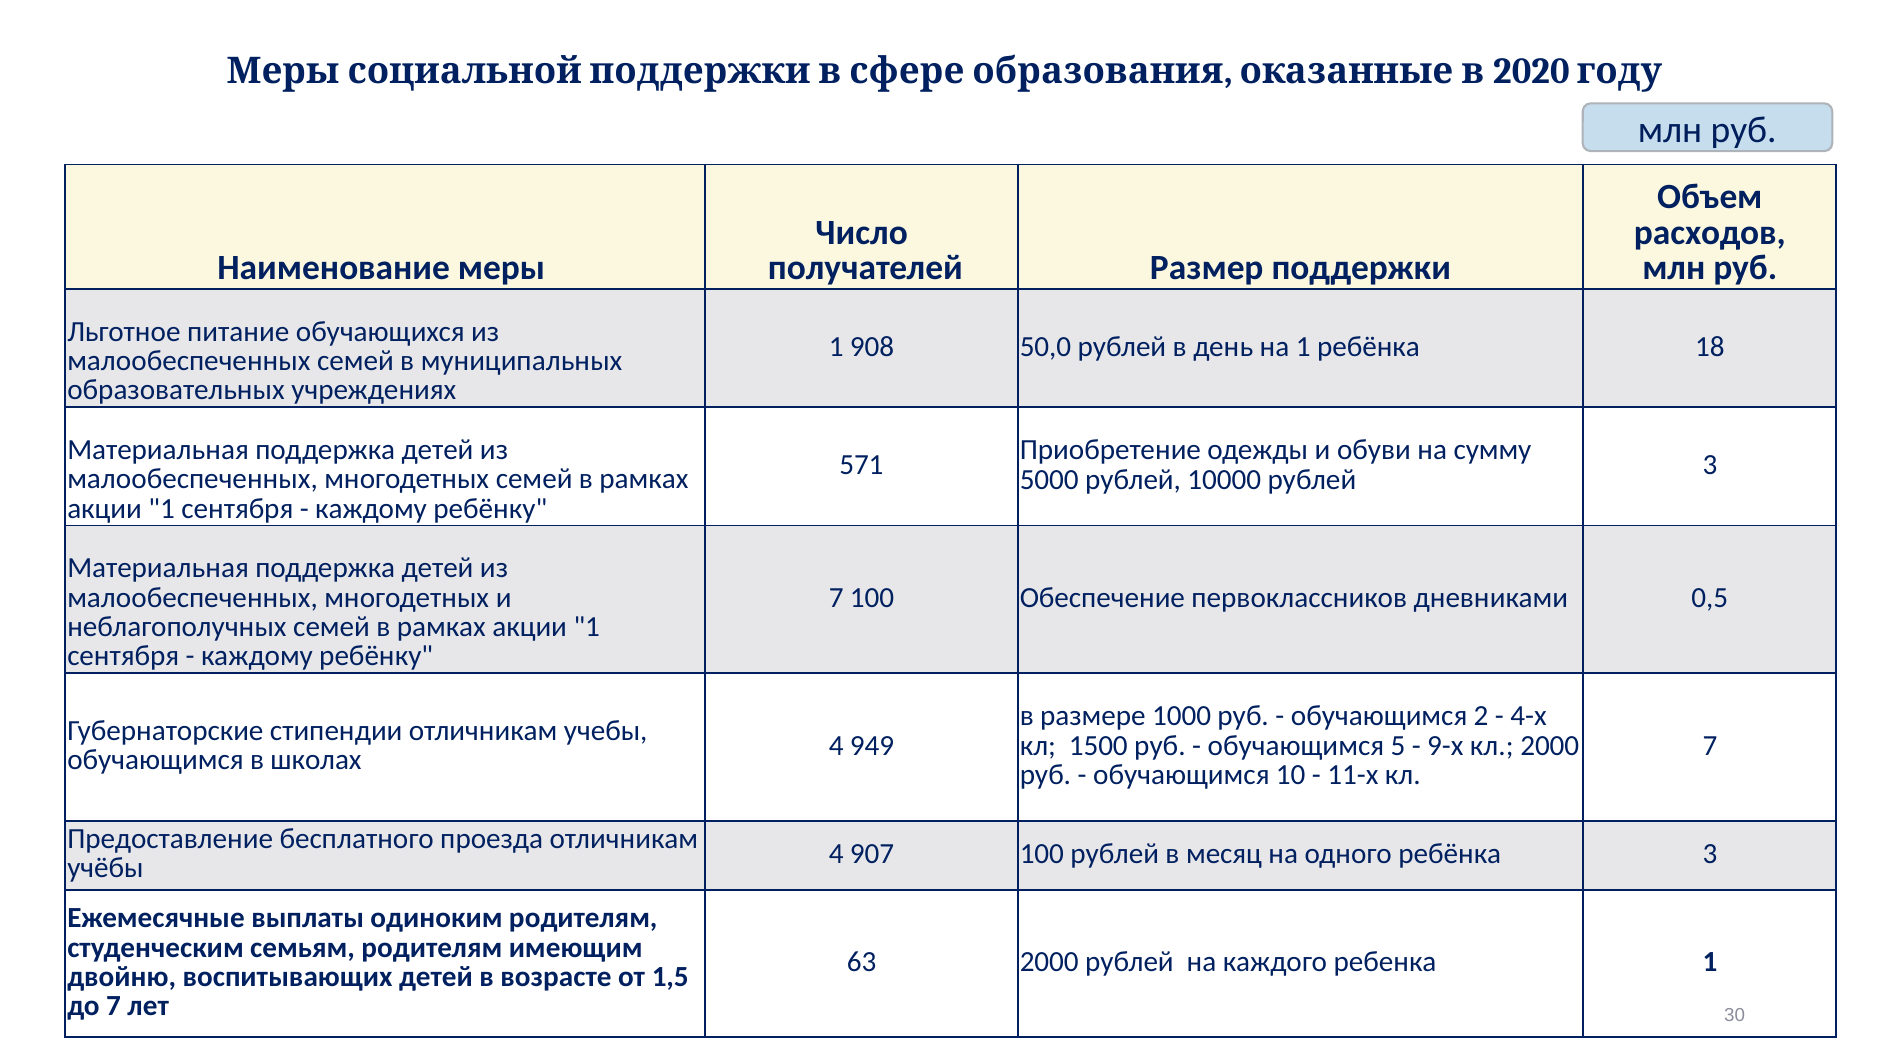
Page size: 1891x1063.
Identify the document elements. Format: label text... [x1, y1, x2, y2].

table_cell Предоставление бесплатного проезда отличникам учёбы [66, 822, 704, 889]
table_cell Губернаторские стипендии отличникам учебы, обучающимся в школах [66, 674, 704, 820]
title Меры социальной поддержки в сфере образования, оказанные в 2020 году [129, 29, 1761, 114]
table_cell 63 [706, 891, 1017, 1036]
table_cell 3 [1584, 822, 1835, 889]
table_header Размер поддержки [1019, 165, 1582, 288]
table_cell 50,0 рублей в день на 1 ребёнка [1019, 290, 1582, 406]
table_cell 18 [1584, 290, 1835, 406]
table_cell 7 [1584, 674, 1835, 820]
table_cell Обеспечение первоклассников дневниками [1019, 526, 1582, 672]
table_cell 7 100 [706, 526, 1017, 672]
table_cell 100 рублей в месяц на одного ребёнка [1019, 822, 1582, 889]
table_cell 3 [1584, 408, 1835, 525]
table_cell в размере 1000 руб. - обучающимся 2 - 4-х кл; 1500 руб. - обучающимся 5 - 9-х кл.; 2000 руб. - обучающимся 10 - 11-х кл. [1019, 674, 1582, 820]
table_cell 4 949 [706, 674, 1017, 820]
table_cell 1 908 [706, 290, 1017, 406]
table_header Объем расходов, млн руб. [1584, 165, 1835, 288]
table_header Число получателей [706, 165, 1017, 288]
table_cell Ежемесячные выплаты одиноким родителям, студенческим семьям, родителям имеющим двойню, воспитывающих детей в возрасте от 1,5 до 7 лет [66, 891, 704, 1036]
table_cell Льготное питание обучающихся из малообеспеченных семей в муниципальных образовательных учреждениях [66, 290, 704, 406]
table_header Наименование меры [66, 165, 704, 288]
table_cell Материальная поддержка детей из малообеспеченных, многодетных семей в рамках акции "1 сентября - каждому ребёнку" [66, 408, 704, 525]
text_box млн руб. [1581, 102, 1834, 153]
table_cell 2000 рублей на каждого ребенка [1019, 891, 1582, 1036]
table_cell 4 907 [706, 822, 1017, 889]
table_cell Материальная поддержка детей из малообеспеченных, многодетных и неблагополучных семей в рамках акции "1 сентября - каждому ребёнку" [66, 526, 704, 672]
table_cell 571 [706, 408, 1017, 525]
table_cell 1 [1584, 891, 1835, 1036]
table_cell Приобретение одежды и обуви на сумму 5000 рублей, 10000 рублей [1019, 408, 1582, 525]
table_cell 0,5 [1584, 526, 1835, 672]
slide_number 30 [1334, 985, 1761, 1042]
